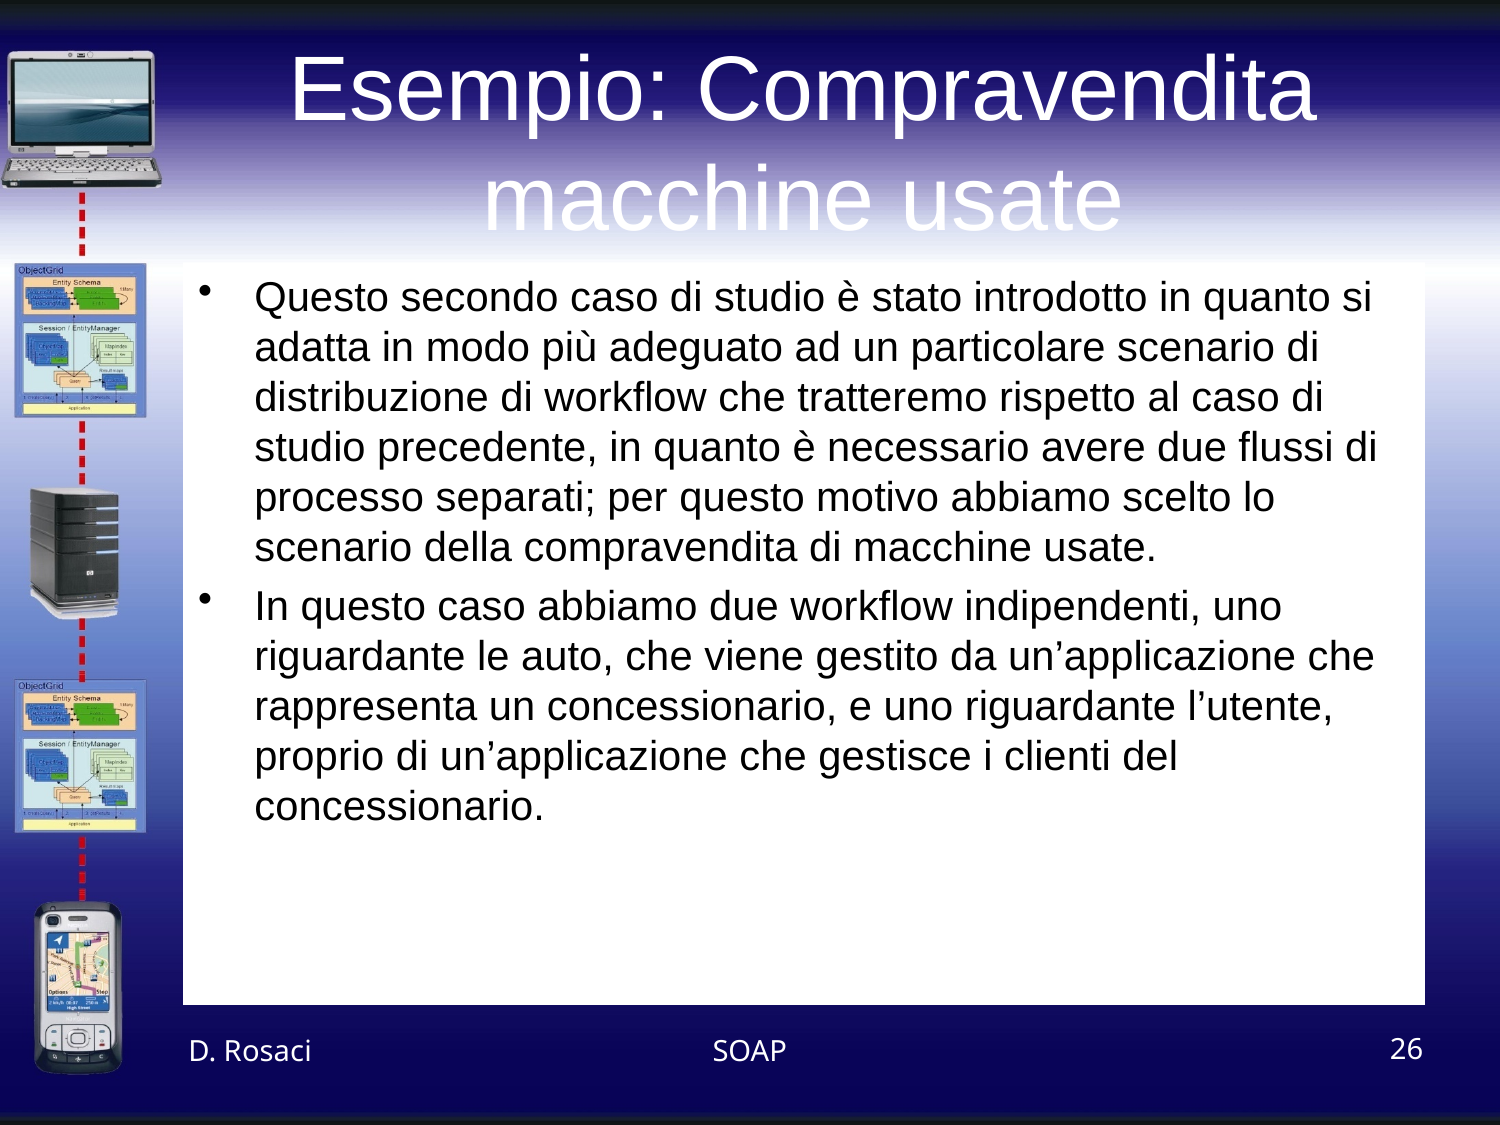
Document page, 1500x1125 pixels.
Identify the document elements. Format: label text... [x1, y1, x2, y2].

picture [0, 0, 1500, 1125]
title Esempio: Compravendita macchine usate [182, 44, 1426, 233]
list Questo secondo caso di studio è stato introdotto in quanto si adatta in modo più adeguato ad un particolare scenario di distribuzione di workflow che tratteremo rispetto al caso di studio precedente, in quanto è necessario avere due flussi di processo separati; per questo motivo abbiamo scelto lo scenario della compravendita di macchine usate. In questo caso abbiamo due workflow indipendenti, uno riguardante le auto, che viene gestito da un’applicazione che rappresenta un concessionario, e uno riguardante l’utente, proprio di un’applicazione che gestisce i clienti del concessionario. [182, 262, 1426, 1006]
footer SOAP [512, 1024, 988, 1103]
slide_number D. Rosaci [74, 1024, 426, 1103]
